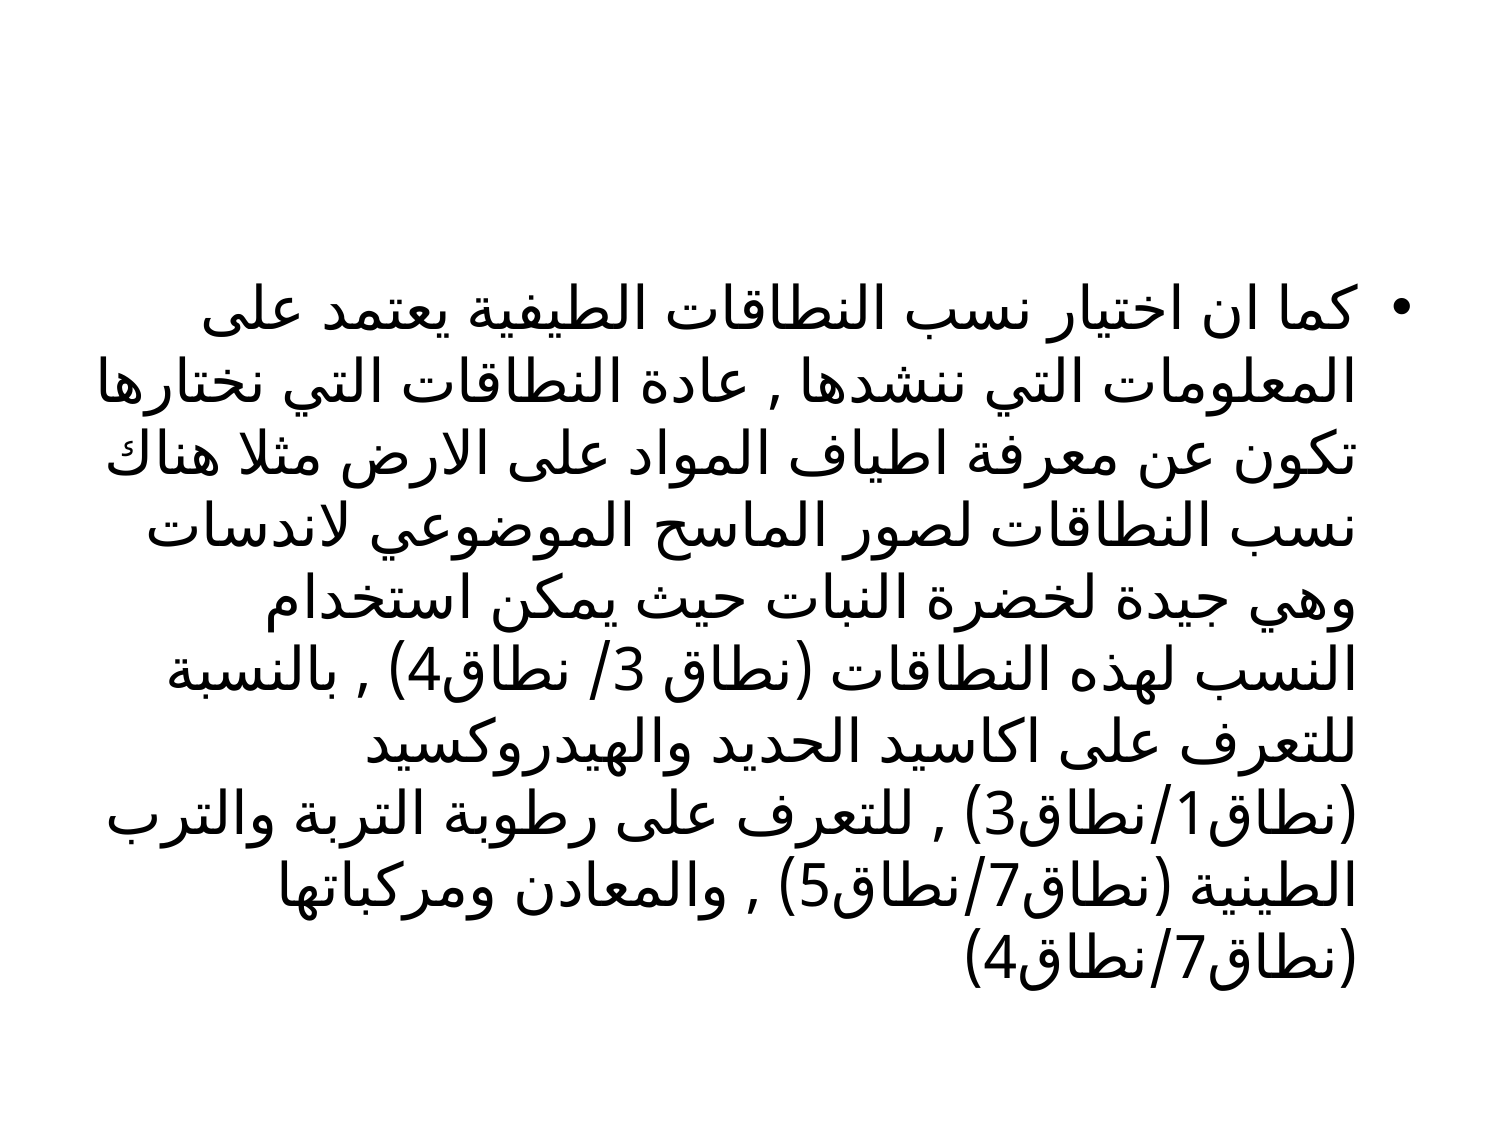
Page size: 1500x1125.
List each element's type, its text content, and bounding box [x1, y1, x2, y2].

list كما ان اختيار نسب النطاقات الطيفية يعتمد على المعلومات التي ننشدها , عادة النطاقات التي نختارها تكون عن معرفة اطياف المواد على الارض مثلا هناك نسب النطاقات لصور الماسح الموضوعي لاندسات وهي جيدة لخضرة النبات حيث يمكن استخدام النسب لهذه النطاقات (نطاق 3/ نطاق4) , بالنسبة للتعرف على اكاسيد الحديد والهيدروكسيد (نطاق1/نطاق3) , للتعرف على رطوبة التربة والترب الطينية (نطاق7/نطاق5) , والمعادن ومركباتها (نطاق7/نطاق4) [75, 262, 1425, 1005]
